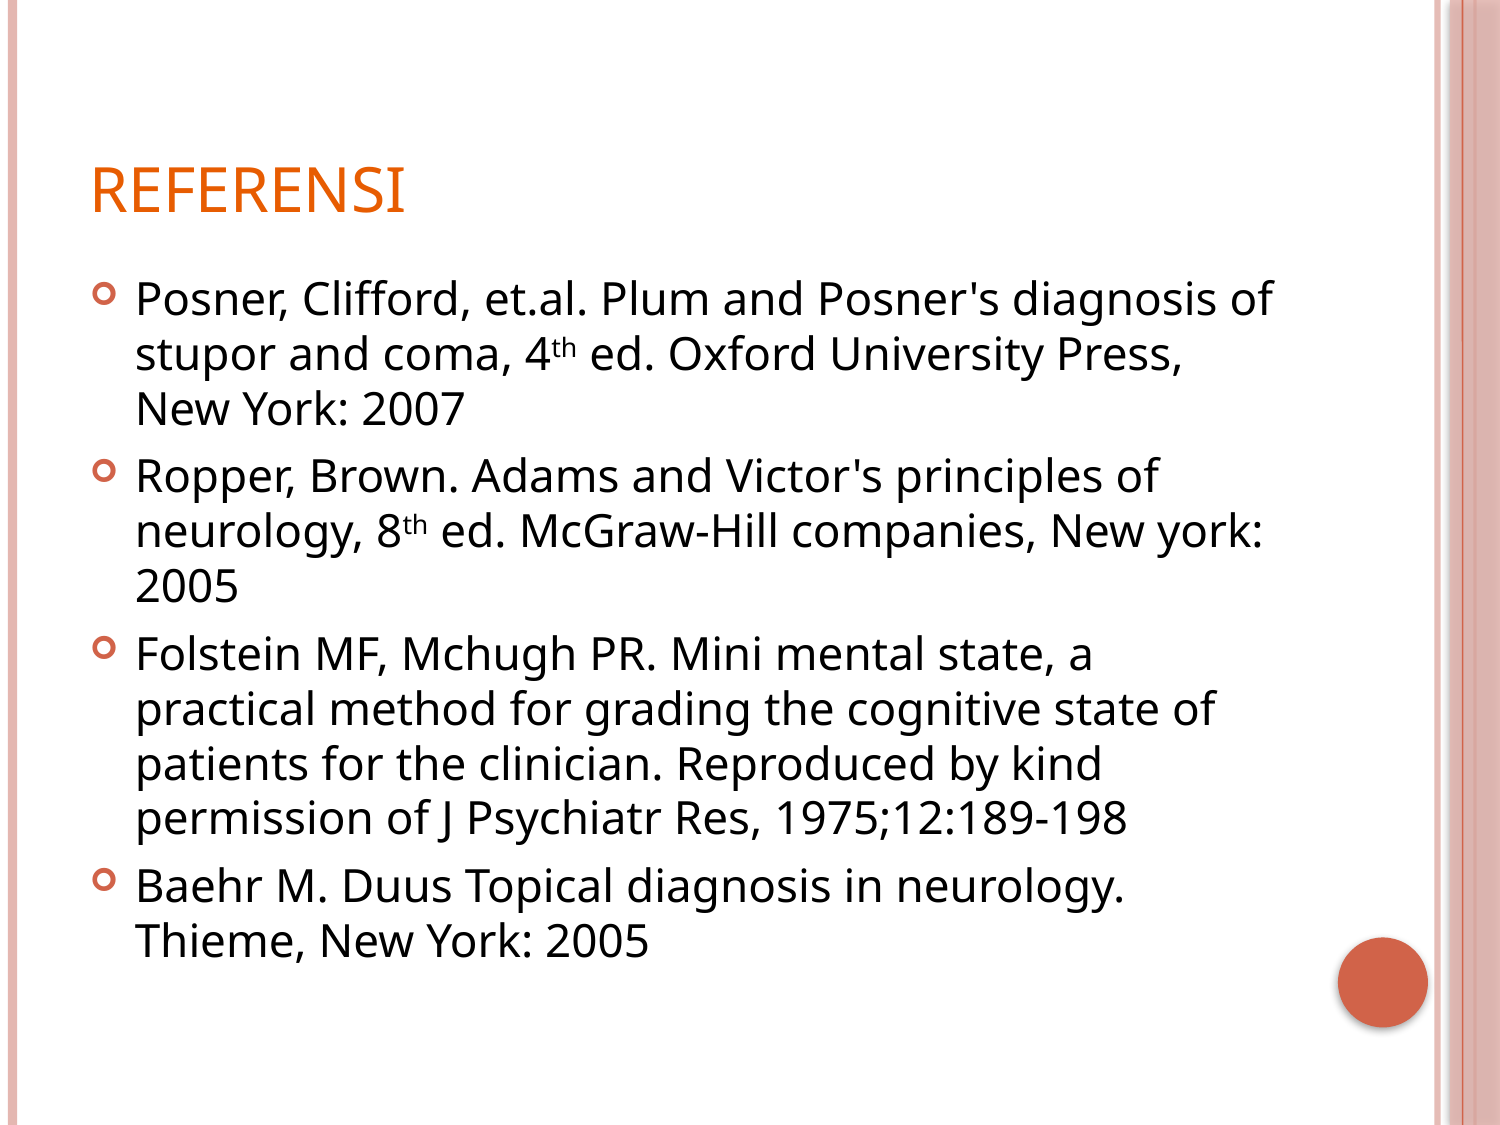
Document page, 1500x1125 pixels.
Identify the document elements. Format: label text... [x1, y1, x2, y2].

title Referensi [75, 45, 1300, 233]
list Posner, Clifford, et.al. Plum and Posner's diagnosis of stupor and coma, 4th ed. Oxford University Press, New York: 2007 Ropper, Brown. Adams and Victor's principles of neurology, 8th ed. McGraw-Hill companies, New york: 2005 Folstein MF, Mchugh PR. Mini mental state, a practical method for grading the cognitive state of patients for the clinician. Reproduced by kind permission of J Psychiatr Res, 1975;12:189-198 Baehr M. Duus Topical diagnosis in neurology. Thieme, New York: 2005 [75, 262, 1300, 1062]
